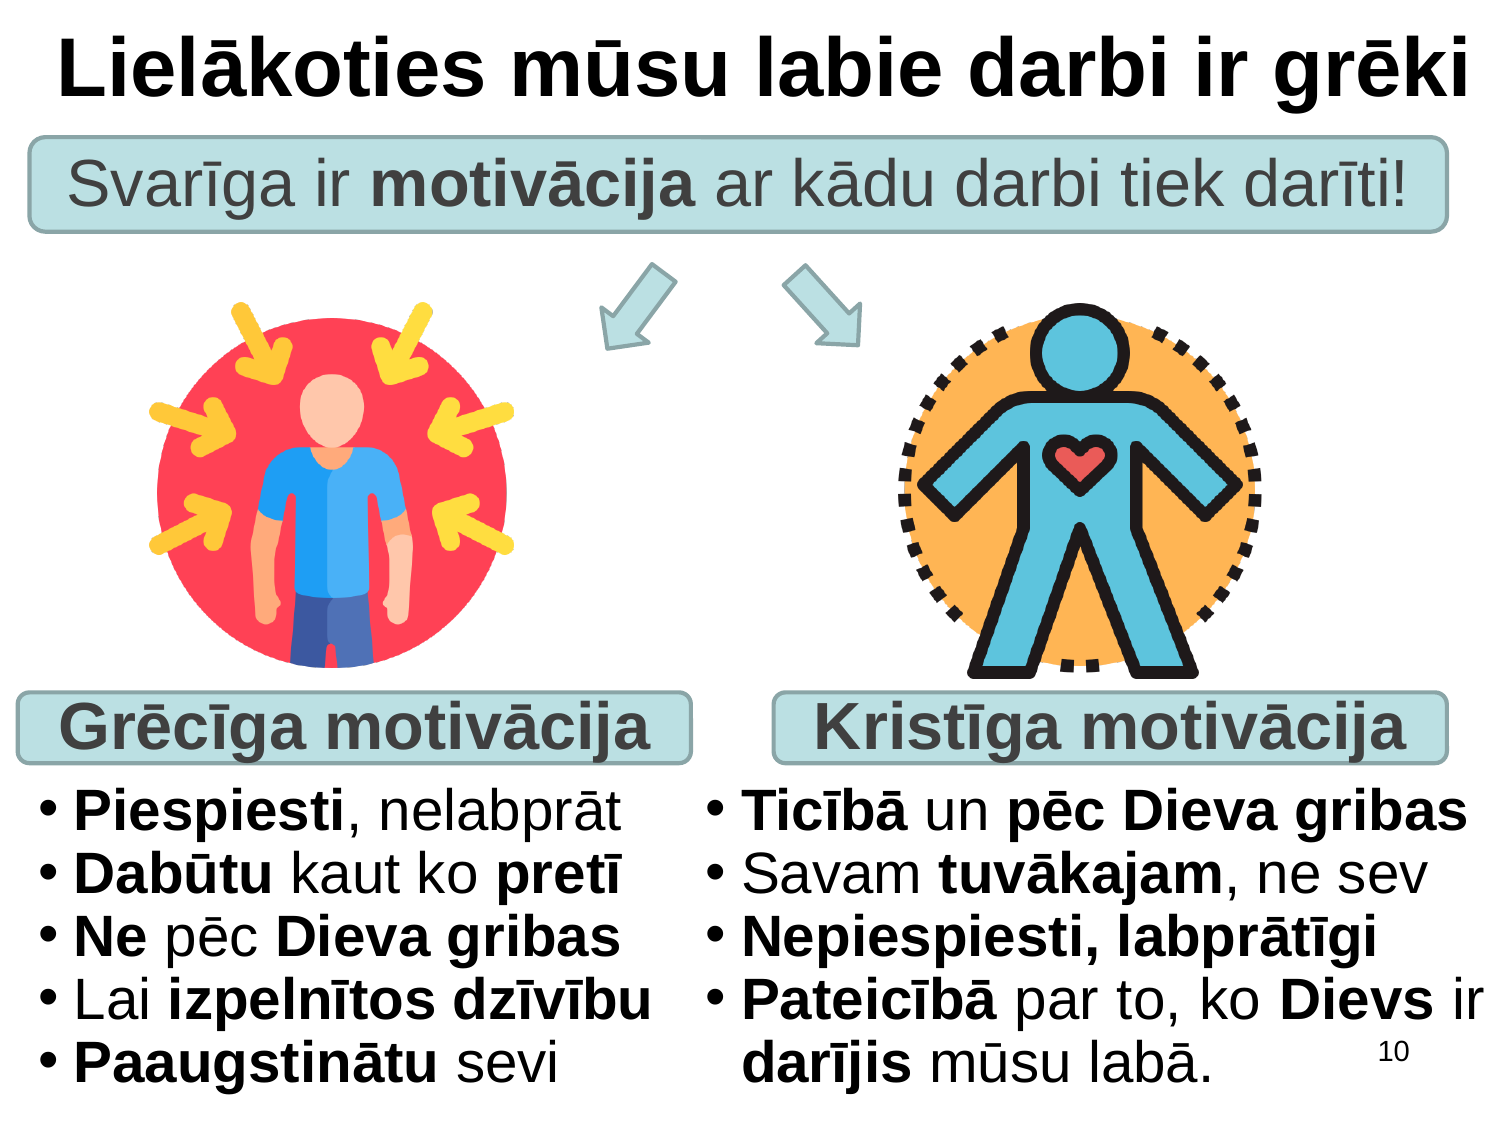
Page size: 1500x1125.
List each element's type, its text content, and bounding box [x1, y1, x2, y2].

picture [879, 290, 1280, 691]
text_box Kristīga motivācija [771, 690, 1450, 766]
text_box Piespiesti, nelabprāt Dabūtu kaut ko pretī Ne pēc Dieva gribas Lai izpelnītos dzīvību Paaugstinātu sevi [23, 772, 774, 1103]
title Lielākoties mūsu labie darbi ir grēki [29, 0, 1500, 126]
text_box Ticībā un pēc Dieva gribas Savam tuvākajam, ne sev Nepiespiesti, labprātīgi Pateicībā par to, ko Dievs ir darījis mūsu labā. [774, 772, 1500, 1103]
text_box [599, 262, 678, 351]
text_box [781, 263, 863, 348]
text_box Svarīga ir motivācija ar kādu darbi tiek darīti! [27, 135, 1450, 234]
picture [148, 302, 514, 668]
text_box Grēcīga motivācija [15, 690, 694, 766]
